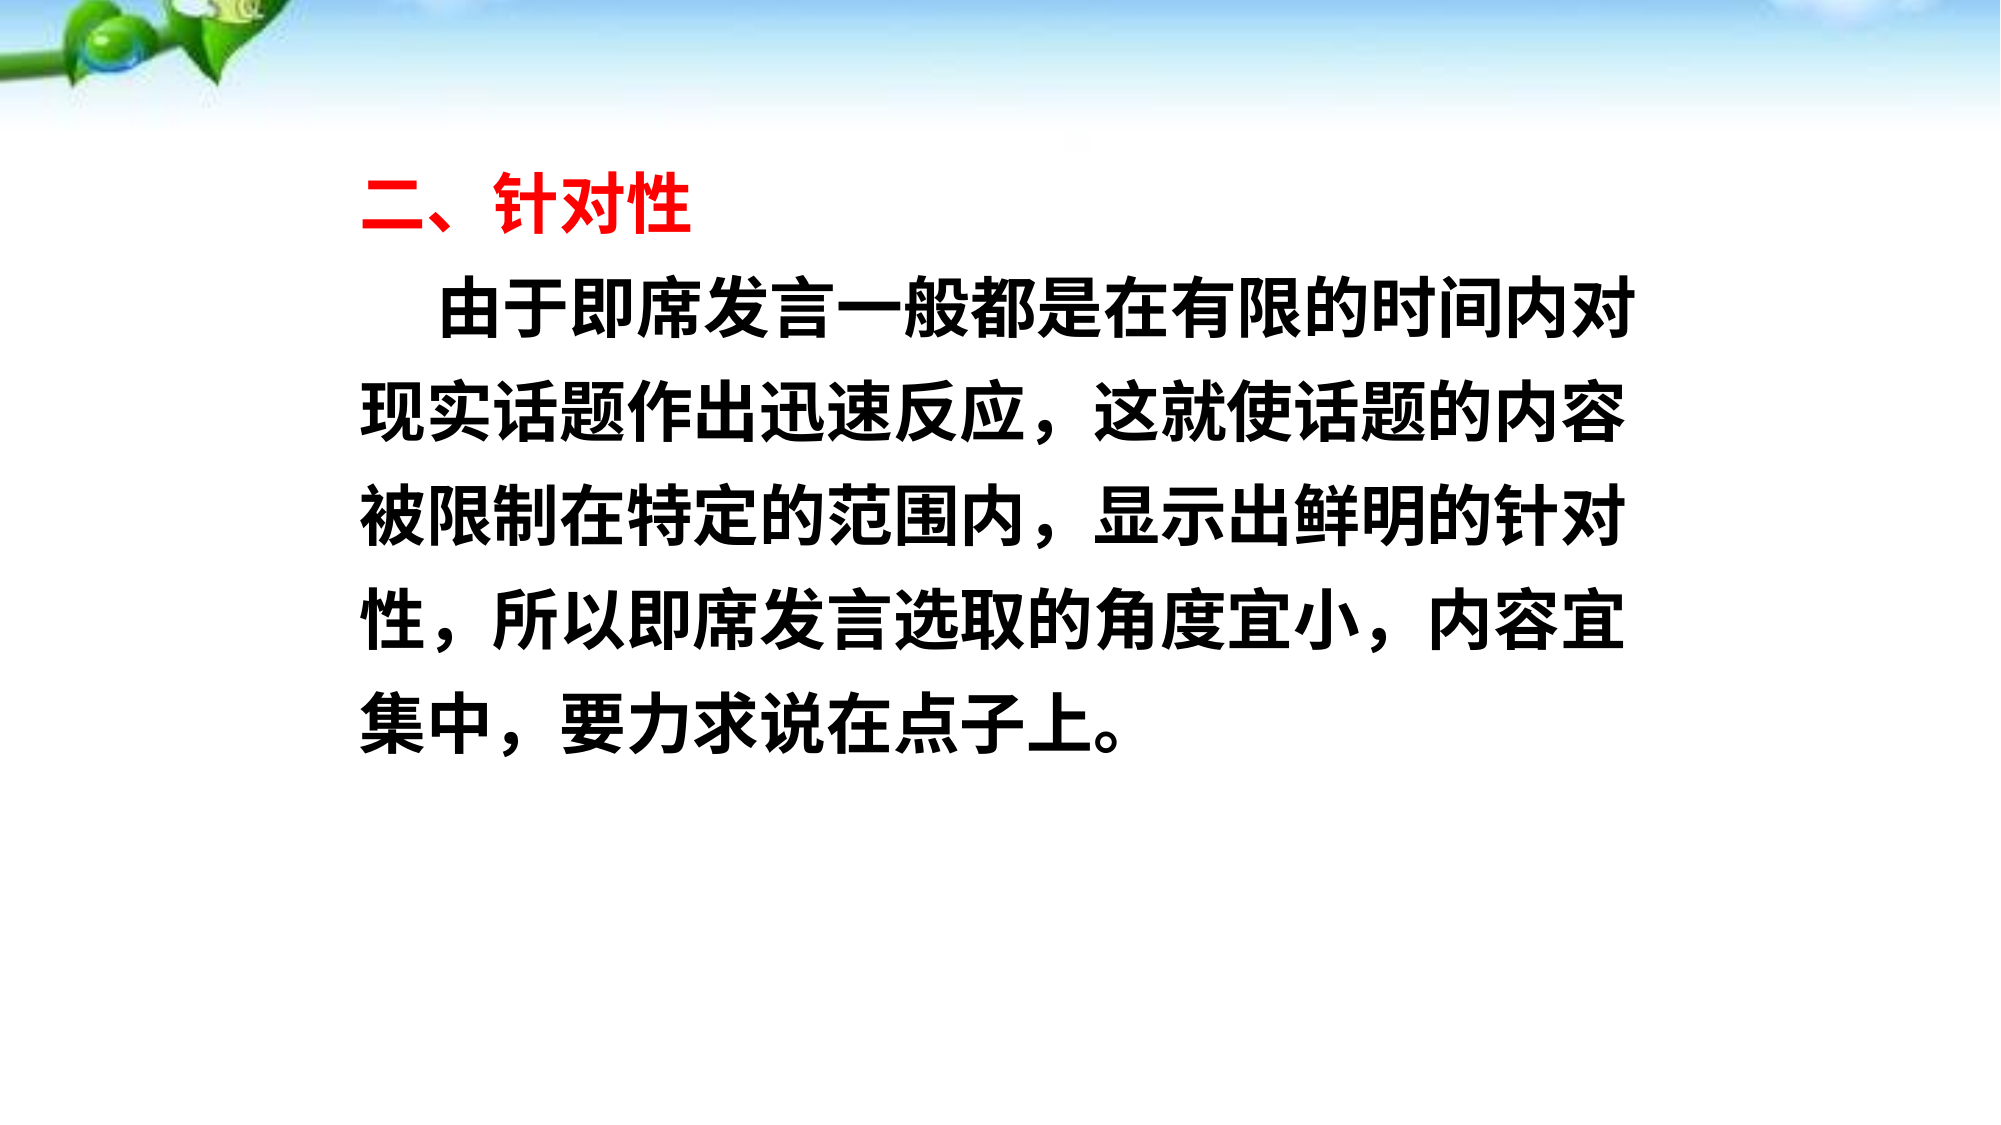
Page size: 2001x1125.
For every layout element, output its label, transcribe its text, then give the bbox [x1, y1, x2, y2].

picture [0, 0, 2001, 1125]
text_box 二、针对性 由于即席发言一般都是在有限的时间内对现实话题作出迅速反应，这就使话题的内容被限制在特定的范围内，显示出鲜明的针对性，所以即席发言选取的角度宜小，内容宜集中，要力求说在点子上。 [344, 130, 1656, 770]
